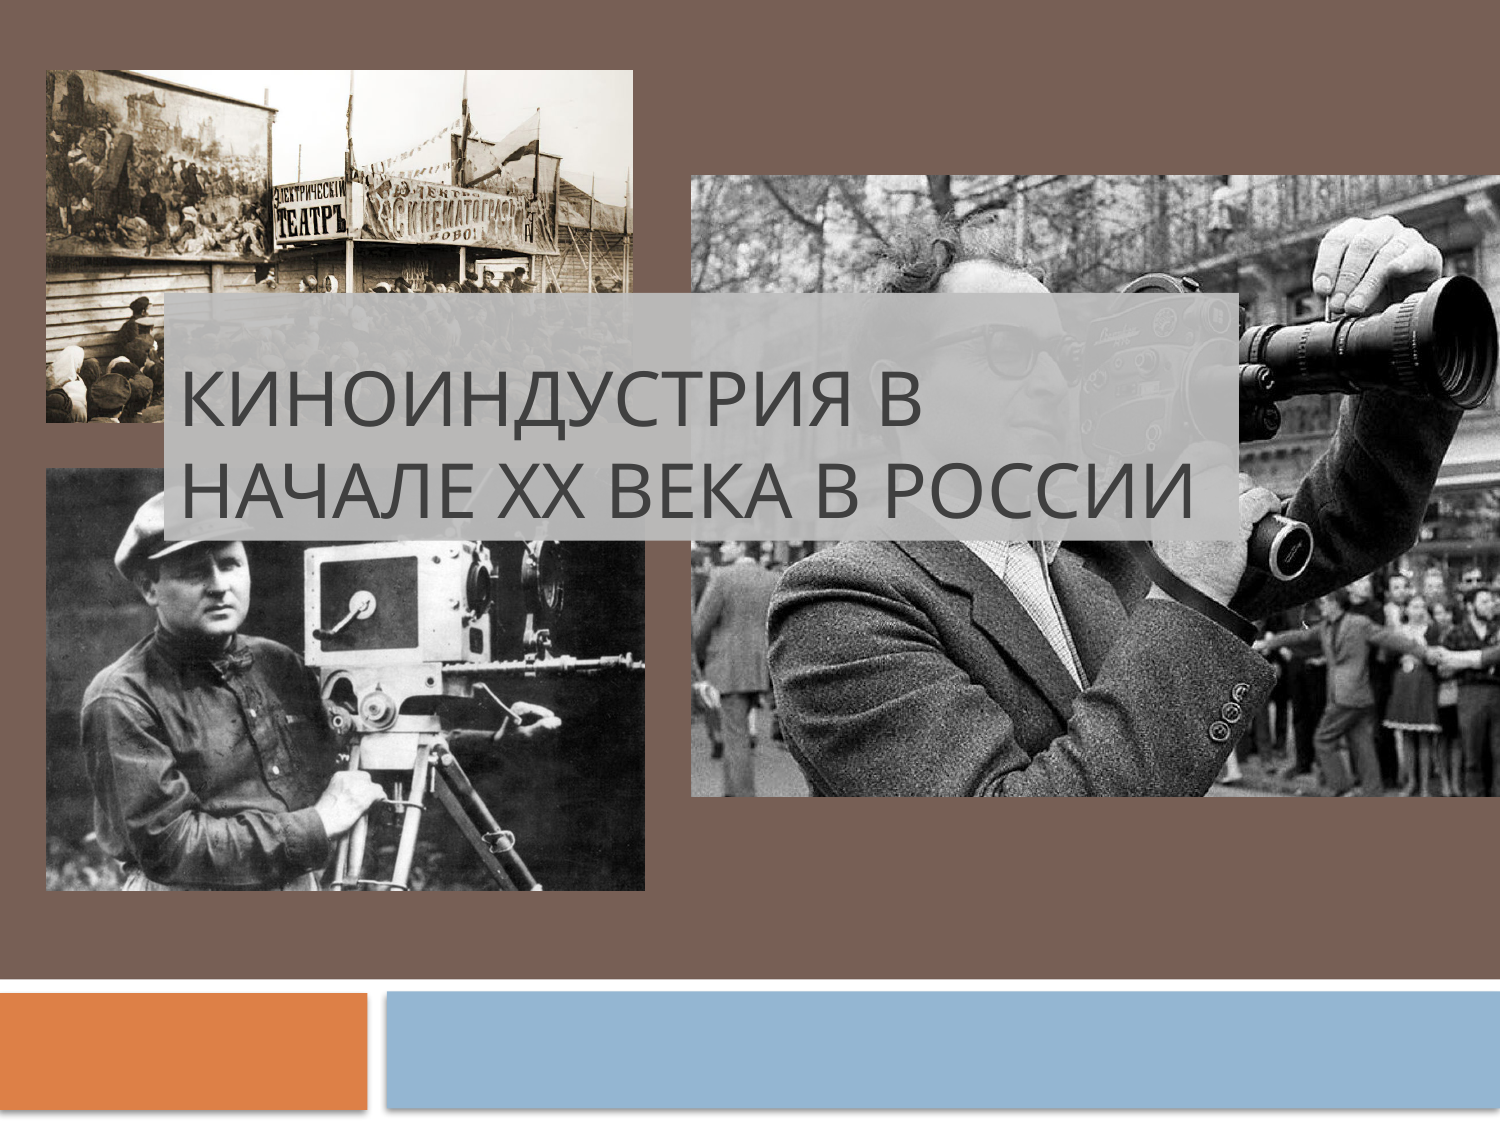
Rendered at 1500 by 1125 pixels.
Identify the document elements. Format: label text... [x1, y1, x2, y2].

picture [46, 70, 634, 424]
picture [691, 175, 1500, 798]
picture [46, 468, 645, 891]
title Киноиндустрия в начале XX века в России [164, 292, 685, 541]
